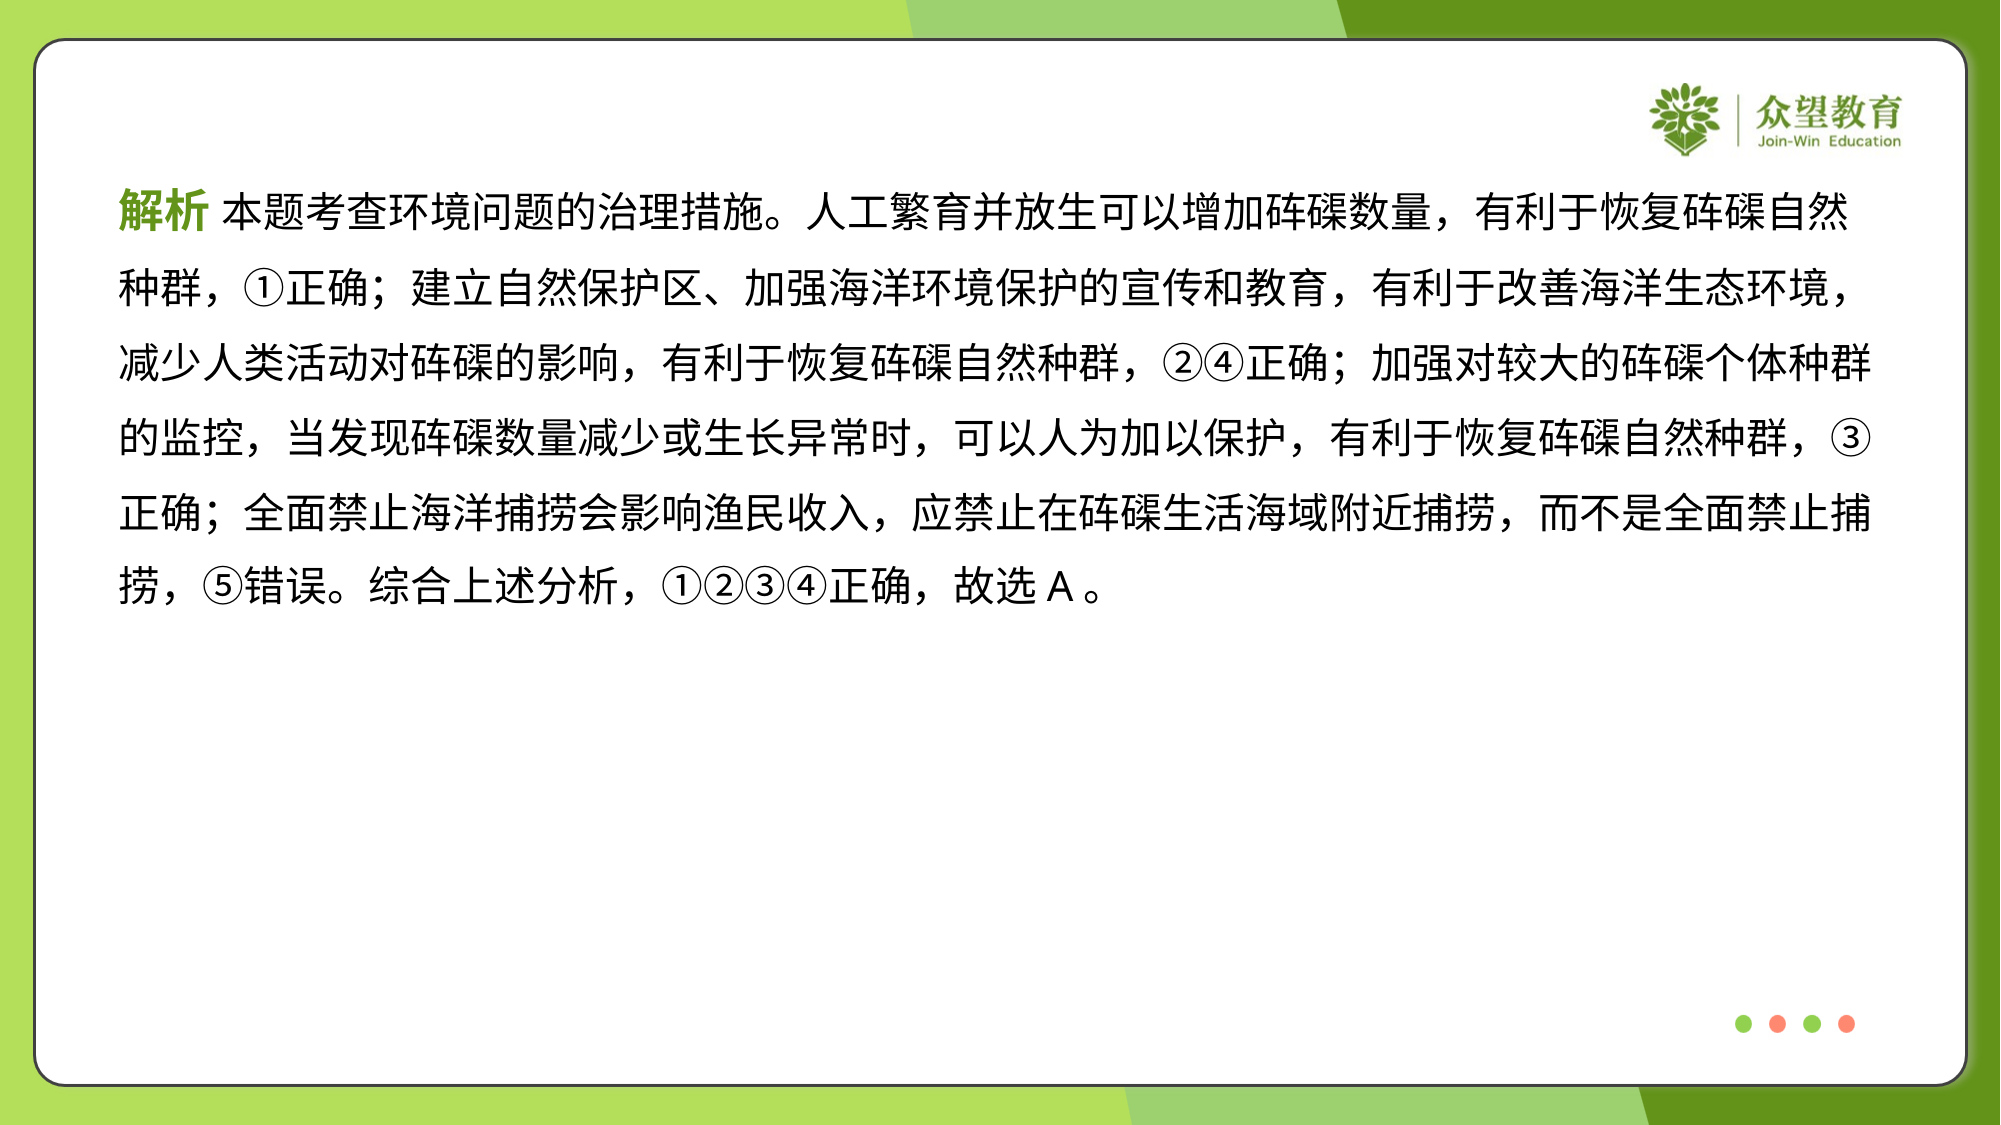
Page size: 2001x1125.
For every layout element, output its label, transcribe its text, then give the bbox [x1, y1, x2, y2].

text_box 解析 本题考查环境问题的治理措施。人工繁育并放生可以增加砗磲数量，有利于恢复砗磲自然 种群，①正确；建立自然保护区、加强海洋环境保护的宣传和教育，有利于改善海洋生态环境， 减少人类活动对砗磲的影响，有利于恢复砗磲自然种群，②④正确；加强对较大的砗磲个体种群 的监控，当发现砗磲数量减少或生长异常时，可以人为加以保护，有利于恢复砗磲自然种群，③ 正确；全面禁止海洋捕捞会影响渔民收入，应禁止在砗磲生活海域附近捕捞，而不是全面禁止捕 捞，⑤错误。综合上述分析，①②③④正确，故选A。 [118, 159, 1883, 602]
picture [0, 0, 2000, 1125]
